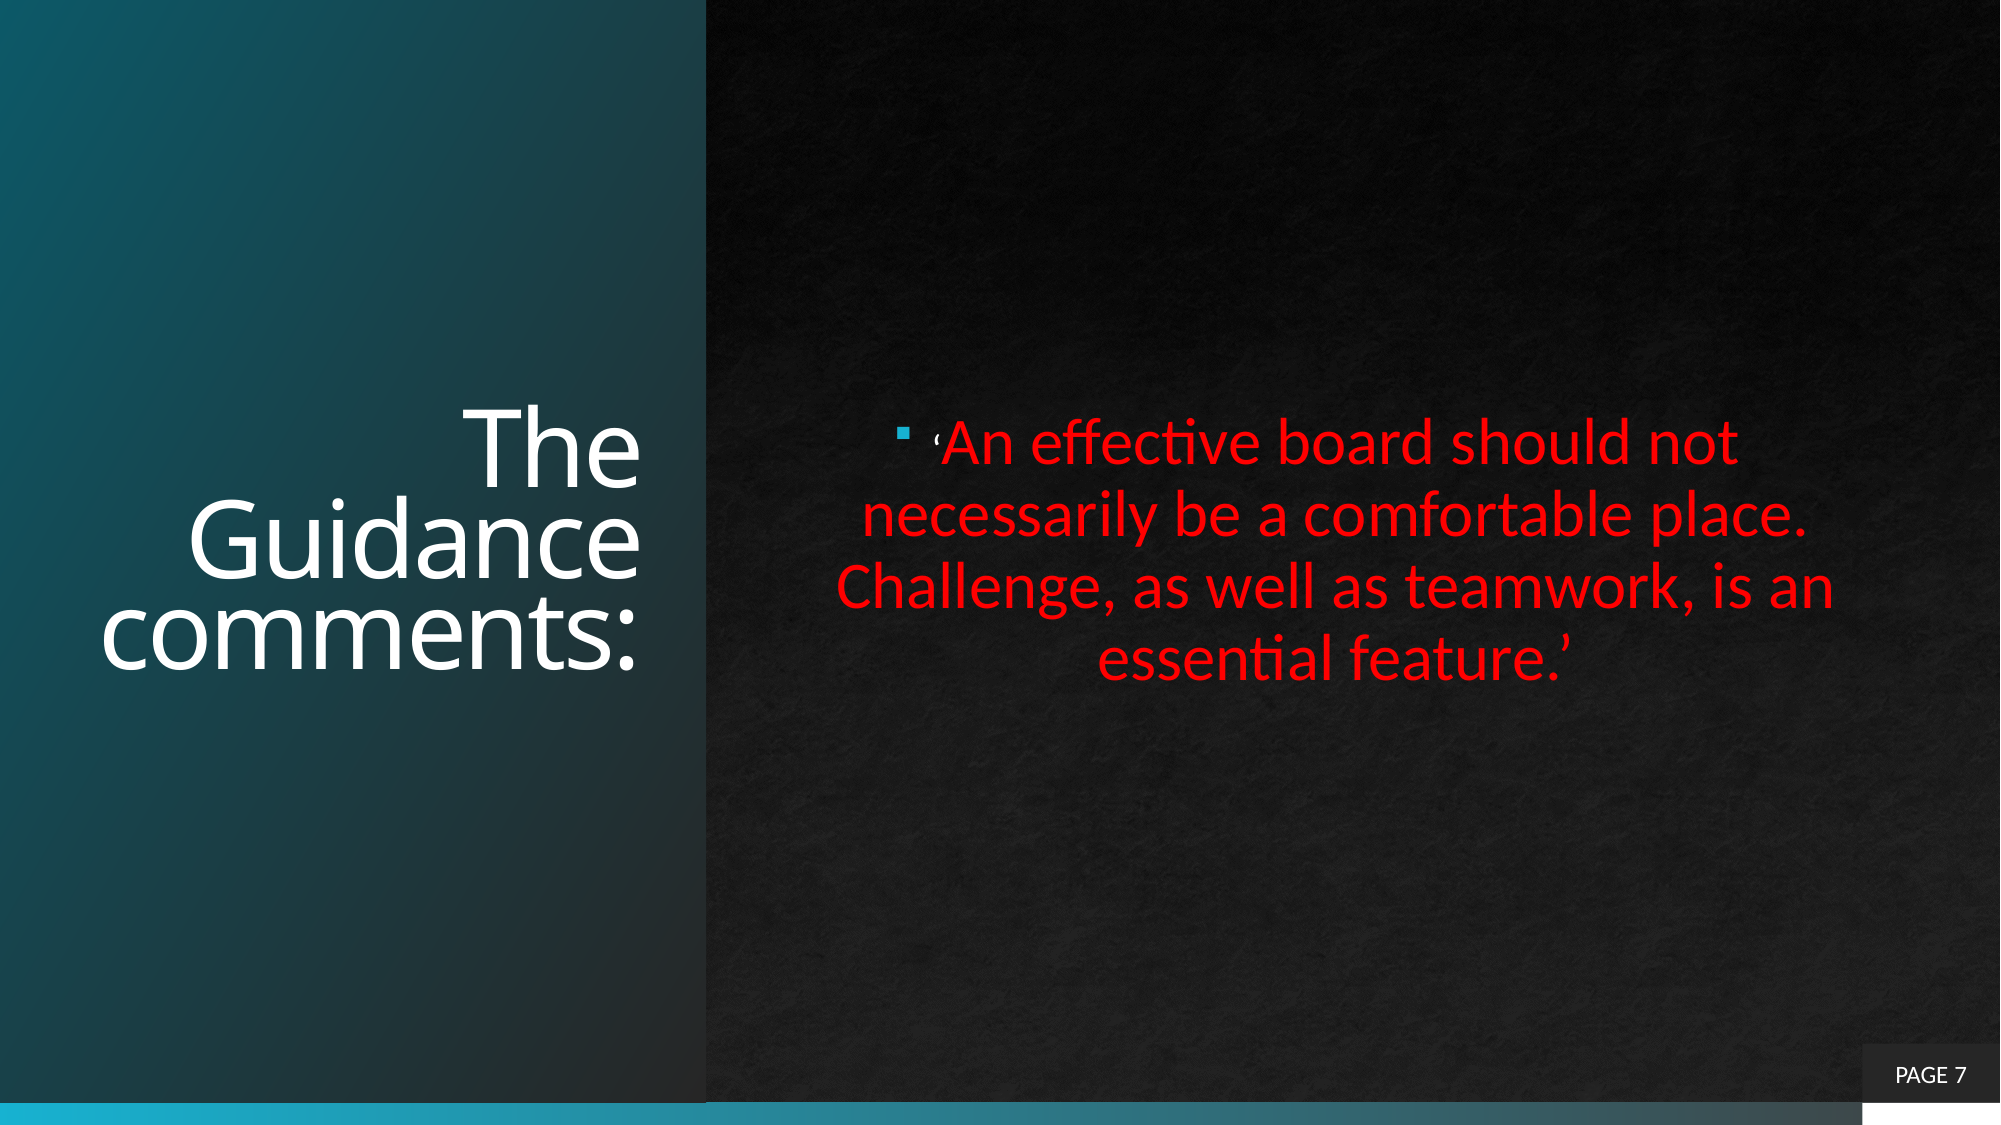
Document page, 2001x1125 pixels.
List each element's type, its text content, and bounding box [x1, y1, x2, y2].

slide_number PAGE 7 [1862, 1043, 2000, 1103]
picture [707, 0, 2000, 1103]
title The Guidance comments: [0, 0, 707, 1103]
list ‘An effective board should not necessarily be a comfortable place. Challenge, as well as teamwork, is an essential feature.’ [771, 59, 1863, 1042]
